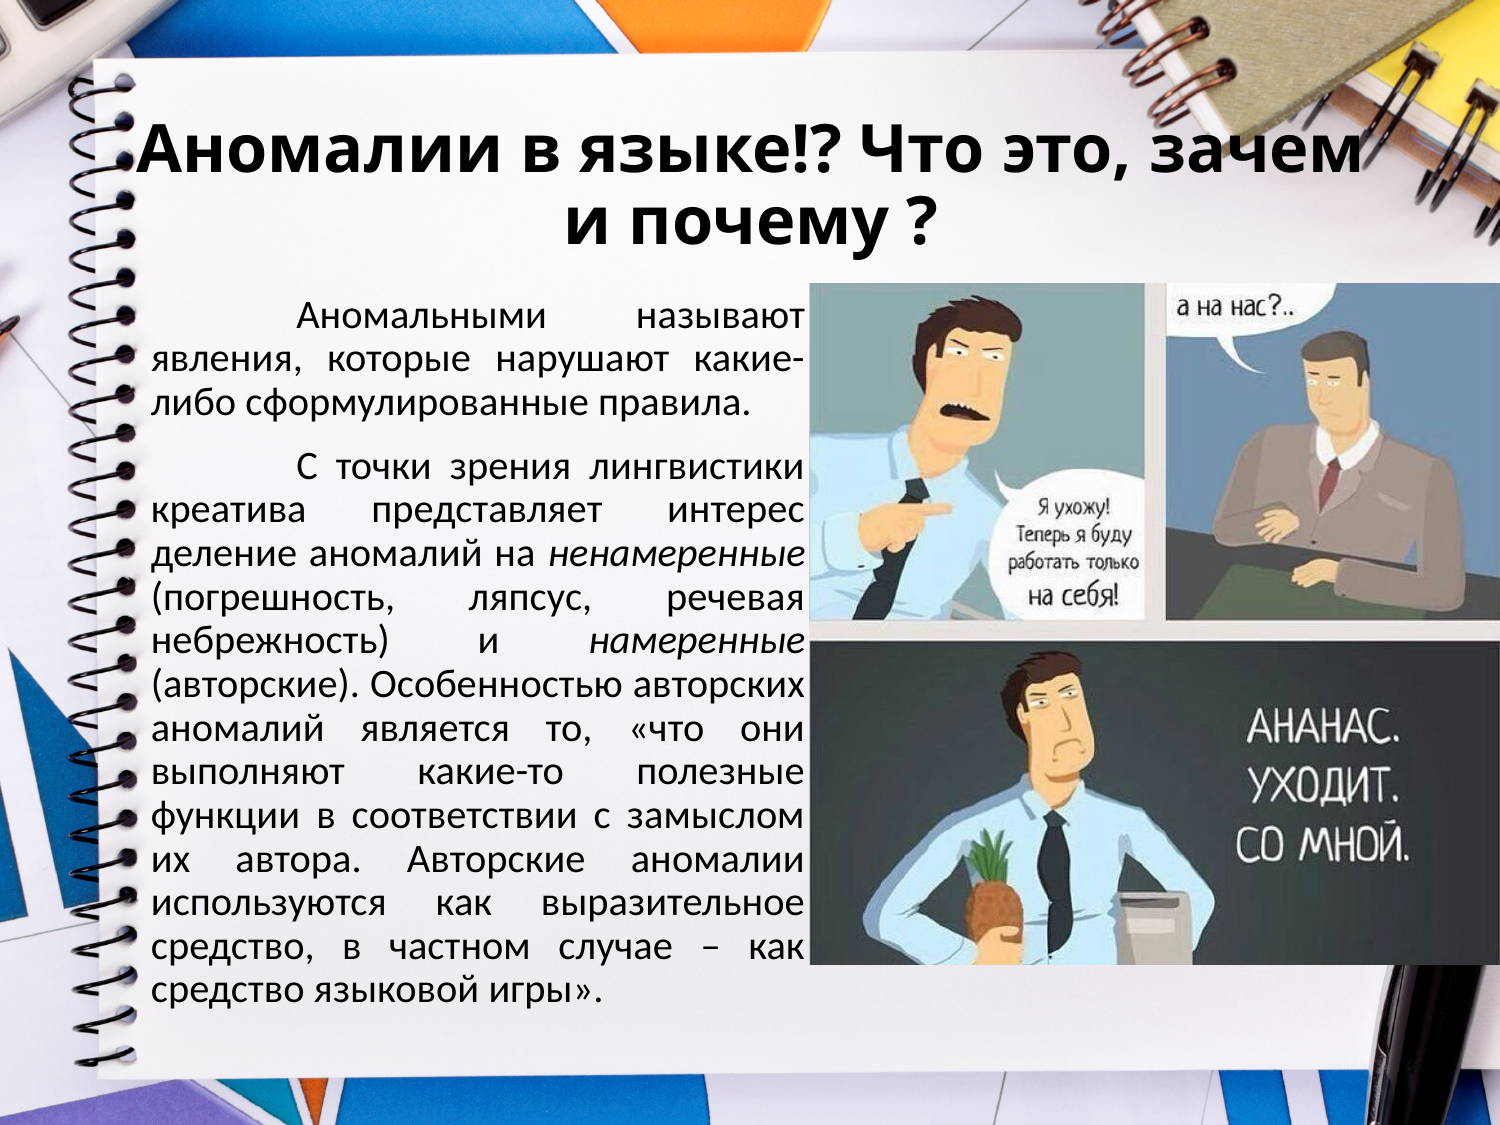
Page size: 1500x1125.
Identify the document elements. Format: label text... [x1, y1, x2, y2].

title Аномалии в языке!? Что это, зачем и почему ? [108, 106, 1395, 268]
list Аномальными называют явления, которые нарушают какие-либо сформулированные правила. С точки зрения лингвистики креатива представляет интерес деление аномалий на ненамеренные (погрешность, ляпсус, речевая небрежность) и намеренные (авторские). Особенностью авторских аномалий является то, «что они выполняют какие-то полезные функции в соответствии с замыслом их автора. Авторские аномалии используются как выразительное средство, в частном случае – как средство языковой игры». [135, 285, 821, 1059]
picture [0, 0, 1500, 1125]
